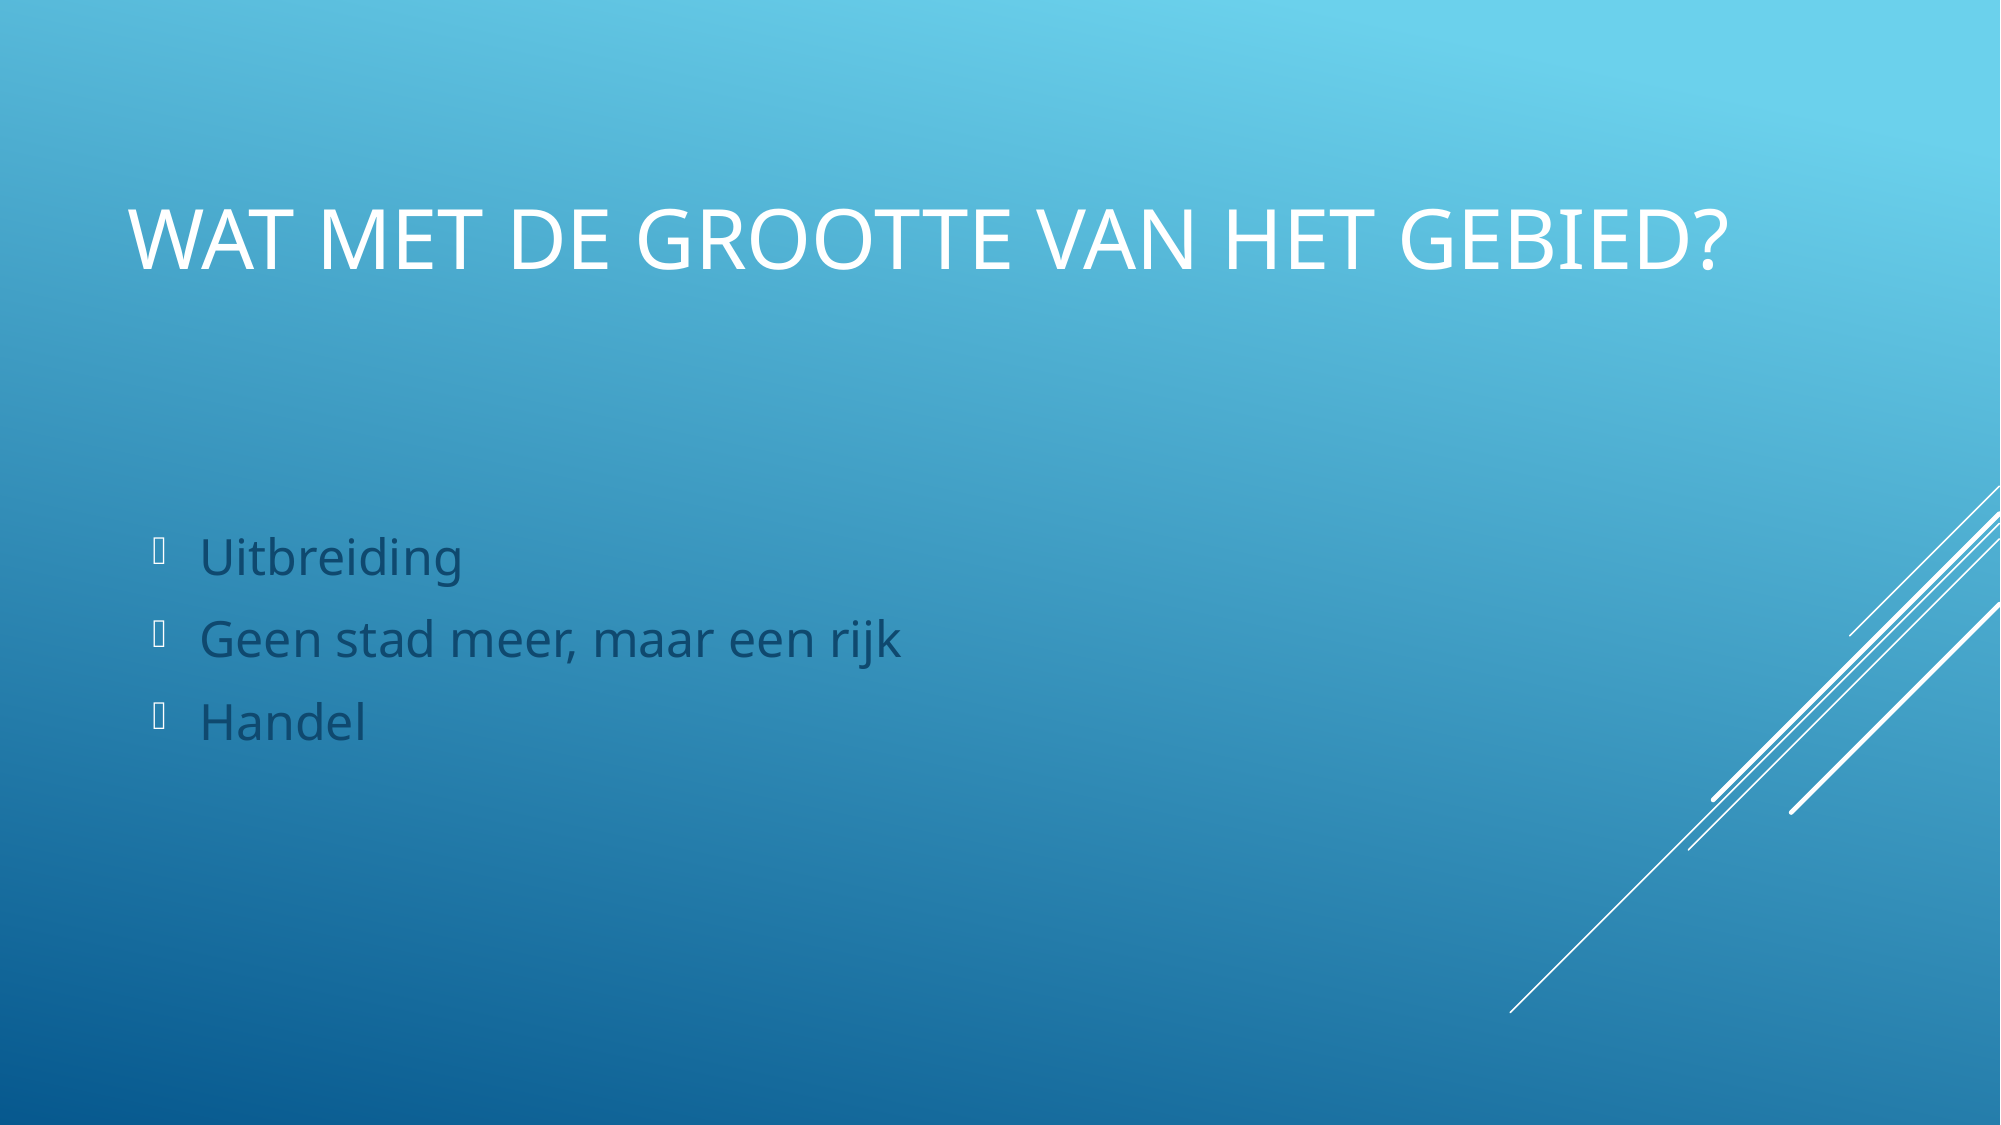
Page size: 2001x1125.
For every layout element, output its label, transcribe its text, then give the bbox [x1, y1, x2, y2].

title Wat met de grootte van het gebied? [112, 112, 1800, 360]
text_box Uitbreiding Geen stad meer, maar een rijk Handel [137, 384, 1538, 891]
